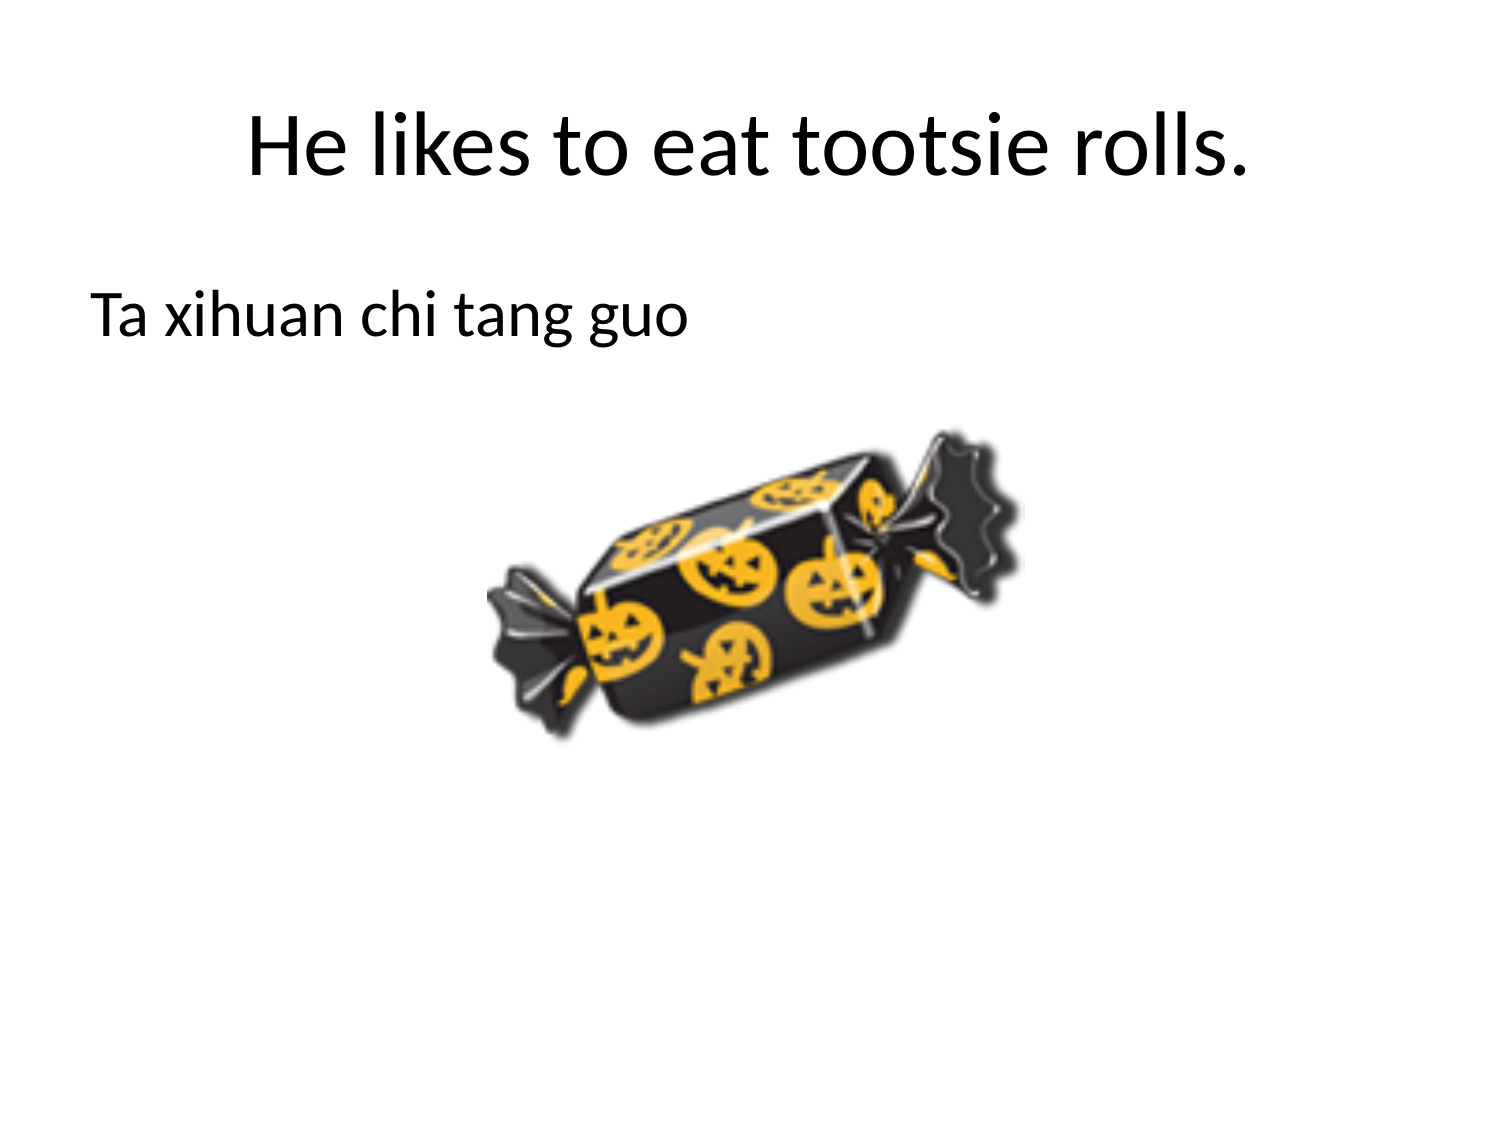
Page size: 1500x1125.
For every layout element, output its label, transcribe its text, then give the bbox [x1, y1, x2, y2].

list Ta xihuan chi tang guo [75, 262, 1425, 1005]
picture [487, 424, 1026, 765]
title He likes to eat tootsie rolls. [75, 45, 1425, 233]
